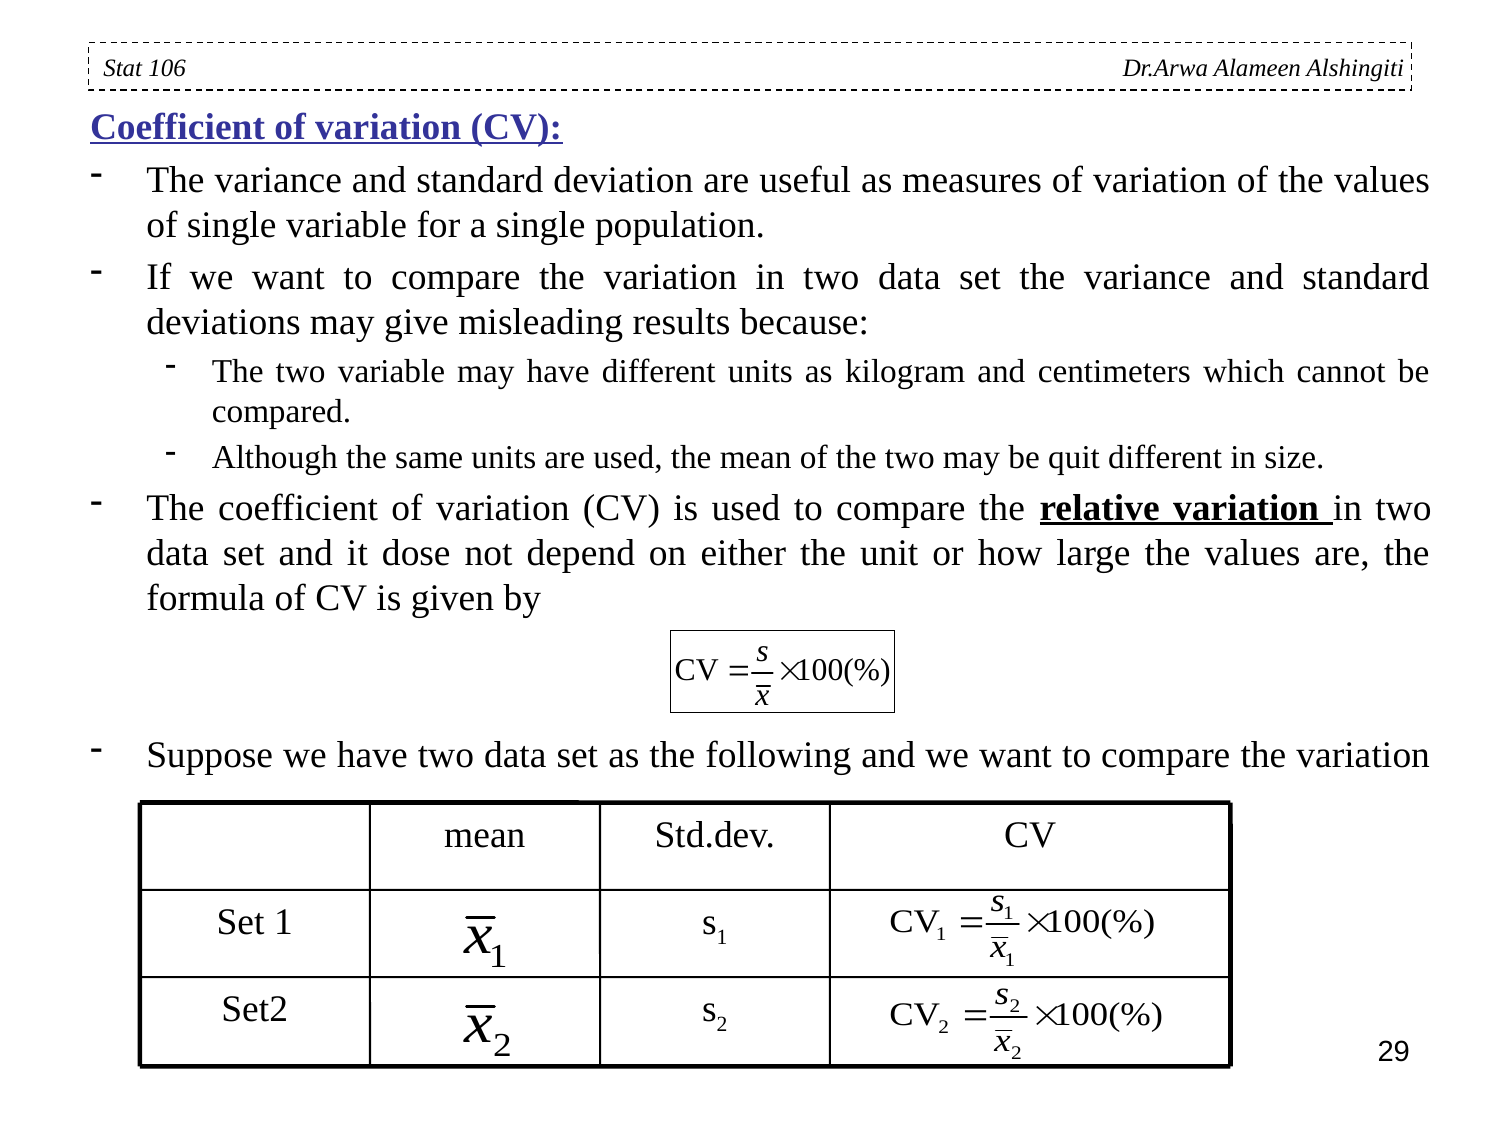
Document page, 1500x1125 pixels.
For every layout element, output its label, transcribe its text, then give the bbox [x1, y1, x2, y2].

text_box Stat 106 Dr.Arwa Alameen Alshingiti [88, 42, 1412, 91]
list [669, 630, 895, 713]
list Coefficient of variation (CV): The variance and standard deviation are useful as measures of variation of the values of single variable for a single population. If we want to compare the variation in two data set the variance and standard deviations may give misleading results because: The two variable may have different units as kilogram and centimeters which cannot be compared. Although the same units are used, the mean of the two may be quit different in size. The coefficient of variation (CV) is used to compare the relative variation in two data set and it dose not depend on either the unit or how large the values are, the formula of CV is given by Suppose we have two data set as the following and we want to compare the variation [74, 47, 1448, 1107]
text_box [139, 802, 1231, 1067]
